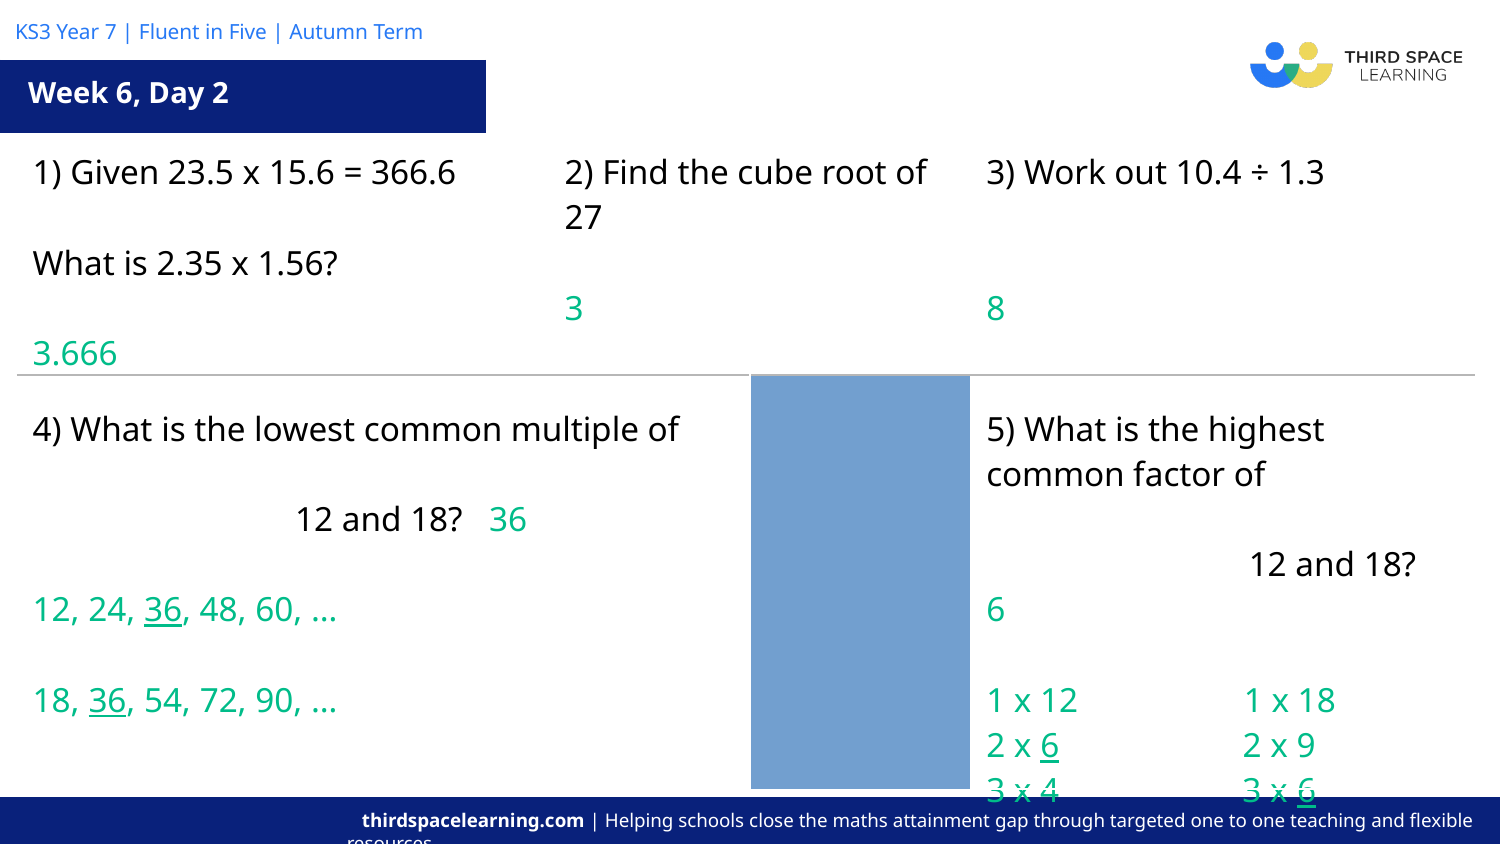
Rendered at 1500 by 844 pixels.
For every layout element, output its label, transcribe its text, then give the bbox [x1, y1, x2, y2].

table_header 2) Find the cube root of 27 3 [550, 142, 970, 374]
picture [1250, 33, 1465, 99]
table_header 1) Given 23.5 x 15.6 = 366.6 What is 2.35 x 1.56? 3.666 [19, 142, 549, 374]
text_box Week 6, Day 2 [13, 59, 383, 125]
table_header 3) Work out 10.4 ÷ 1.3 8 [972, 142, 1474, 374]
table_cell 5) What is the highest common factor of 12 and 18? 6 1 x 12 1 x 18 2 x 6 2 x 9 3 x 4 3 x 6 [972, 376, 1474, 788]
table_cell 4) What is the lowest common multiple of 12 and 18? 36 12, 24, 36, 48, 60, … 18, 36, 54, 72, 90, … [19, 376, 749, 788]
